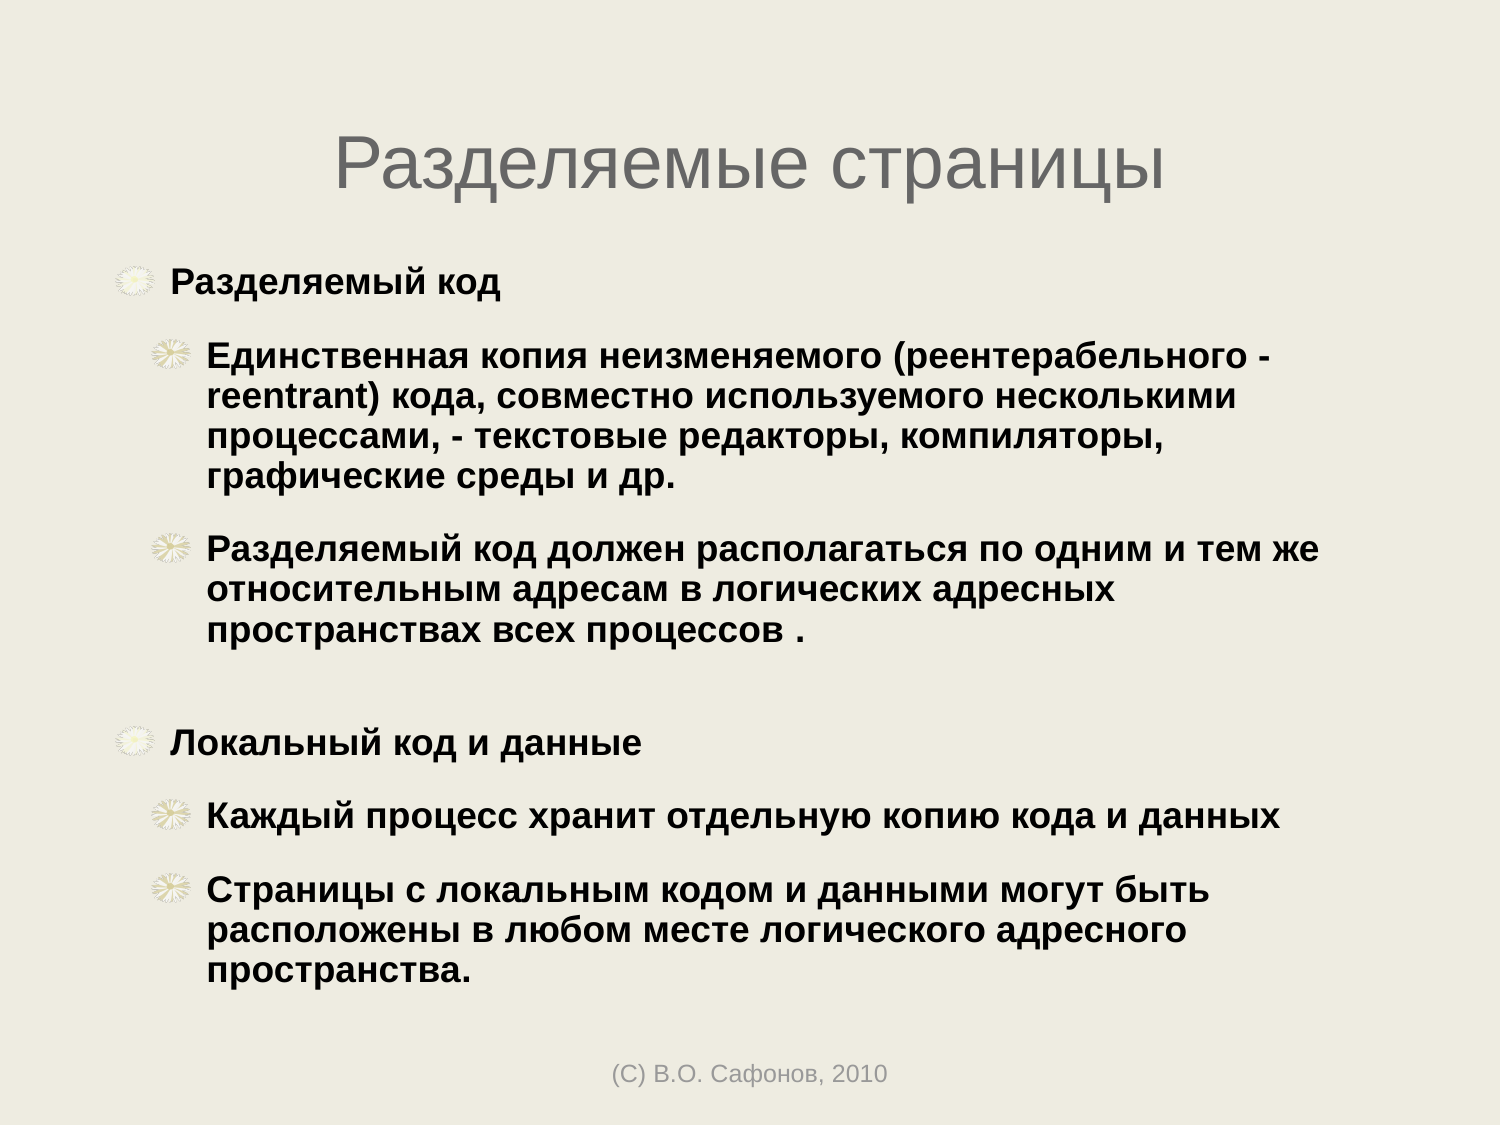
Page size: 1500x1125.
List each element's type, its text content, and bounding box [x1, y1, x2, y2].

picture [115, 726, 155, 756]
title Разделяемые страницы [74, 49, 1426, 268]
picture [151, 873, 191, 903]
list Разделяемый код Единственная копия неизменяемого (реентерабельного - reentrant) кода, совместно используемого несколькими процессами, - текстовые редакторы, компиляторы, графические среды и др. Разделяемый код должен располагаться по одним и тем же относительным адресам в логических адресных пространствах всех процессов . Локальный код и данные Каждый процесс хранит отдельную копию кода и данных Страницы с локальным кодом и данными могут быть расположены в любом месте логического адресного пространства. [100, 255, 1412, 1000]
text_box (C) В.О. Сафонов, 2010 [512, 1042, 988, 1103]
picture [115, 266, 155, 296]
picture [151, 533, 191, 563]
picture [151, 339, 191, 369]
picture [151, 799, 191, 830]
